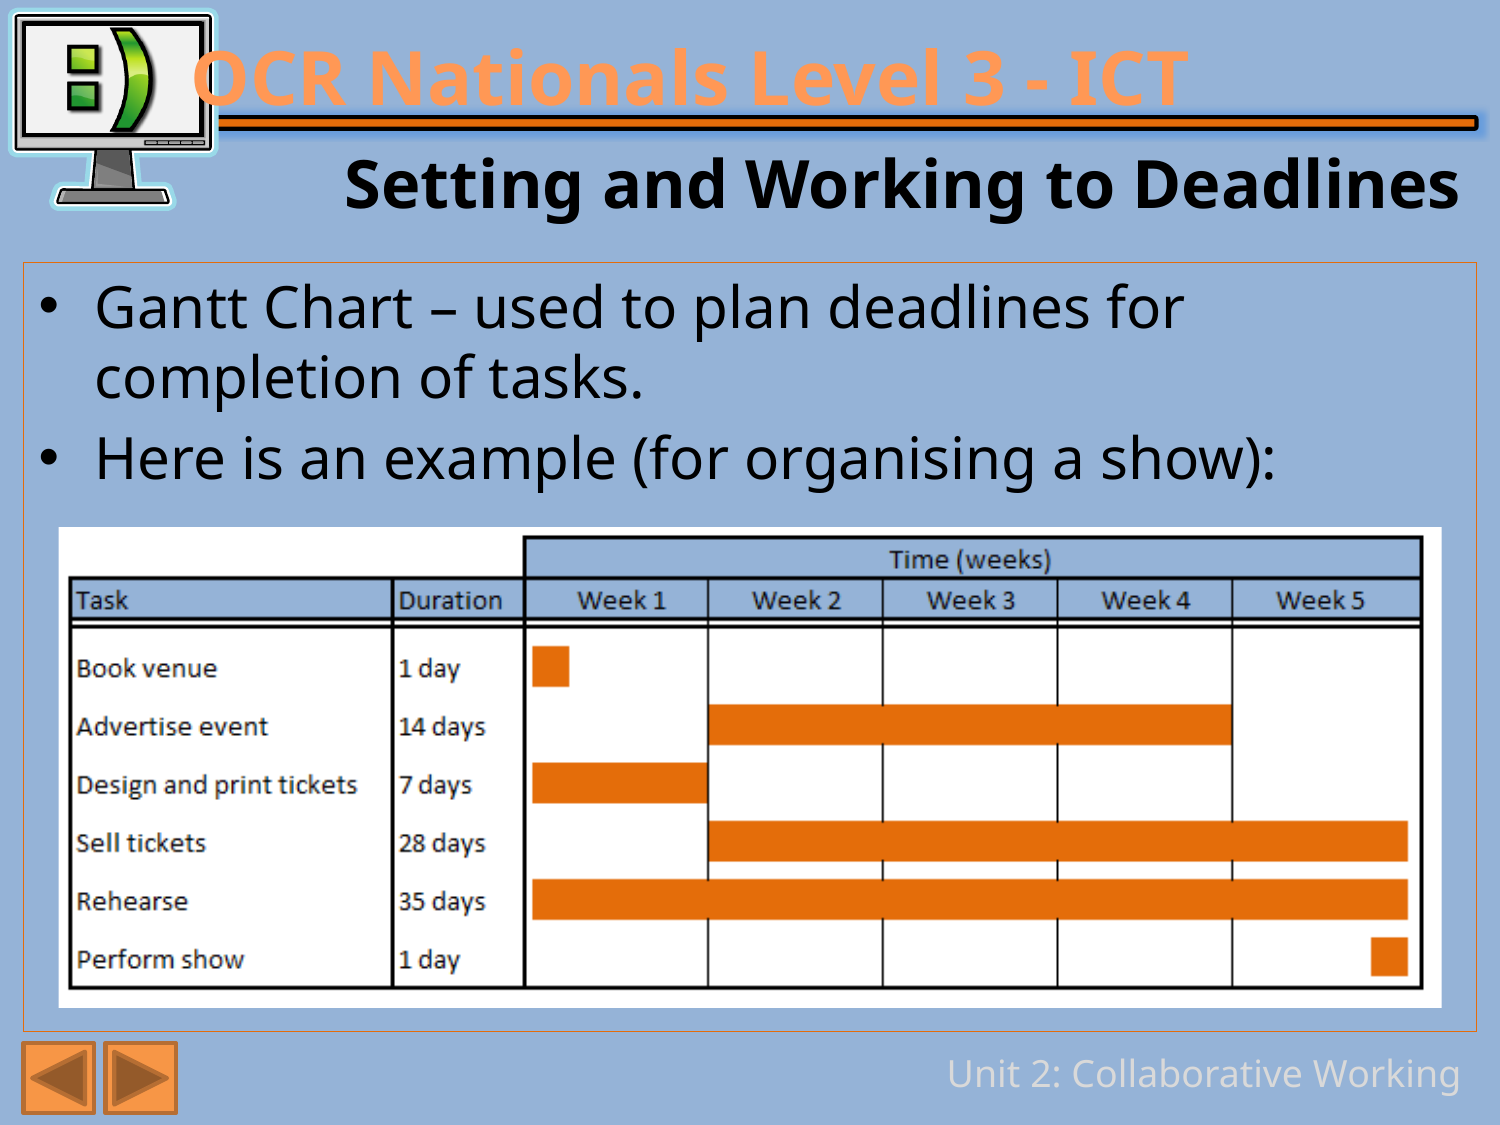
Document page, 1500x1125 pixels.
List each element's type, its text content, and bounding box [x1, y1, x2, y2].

picture [58, 527, 1442, 1008]
title Setting and Working to Deadlines [187, 117, 1477, 247]
list Gantt Chart – used to plan deadlines for completion of tasks. Here is an example (for organising a show): [23, 262, 1477, 1032]
picture [48, 21, 172, 139]
